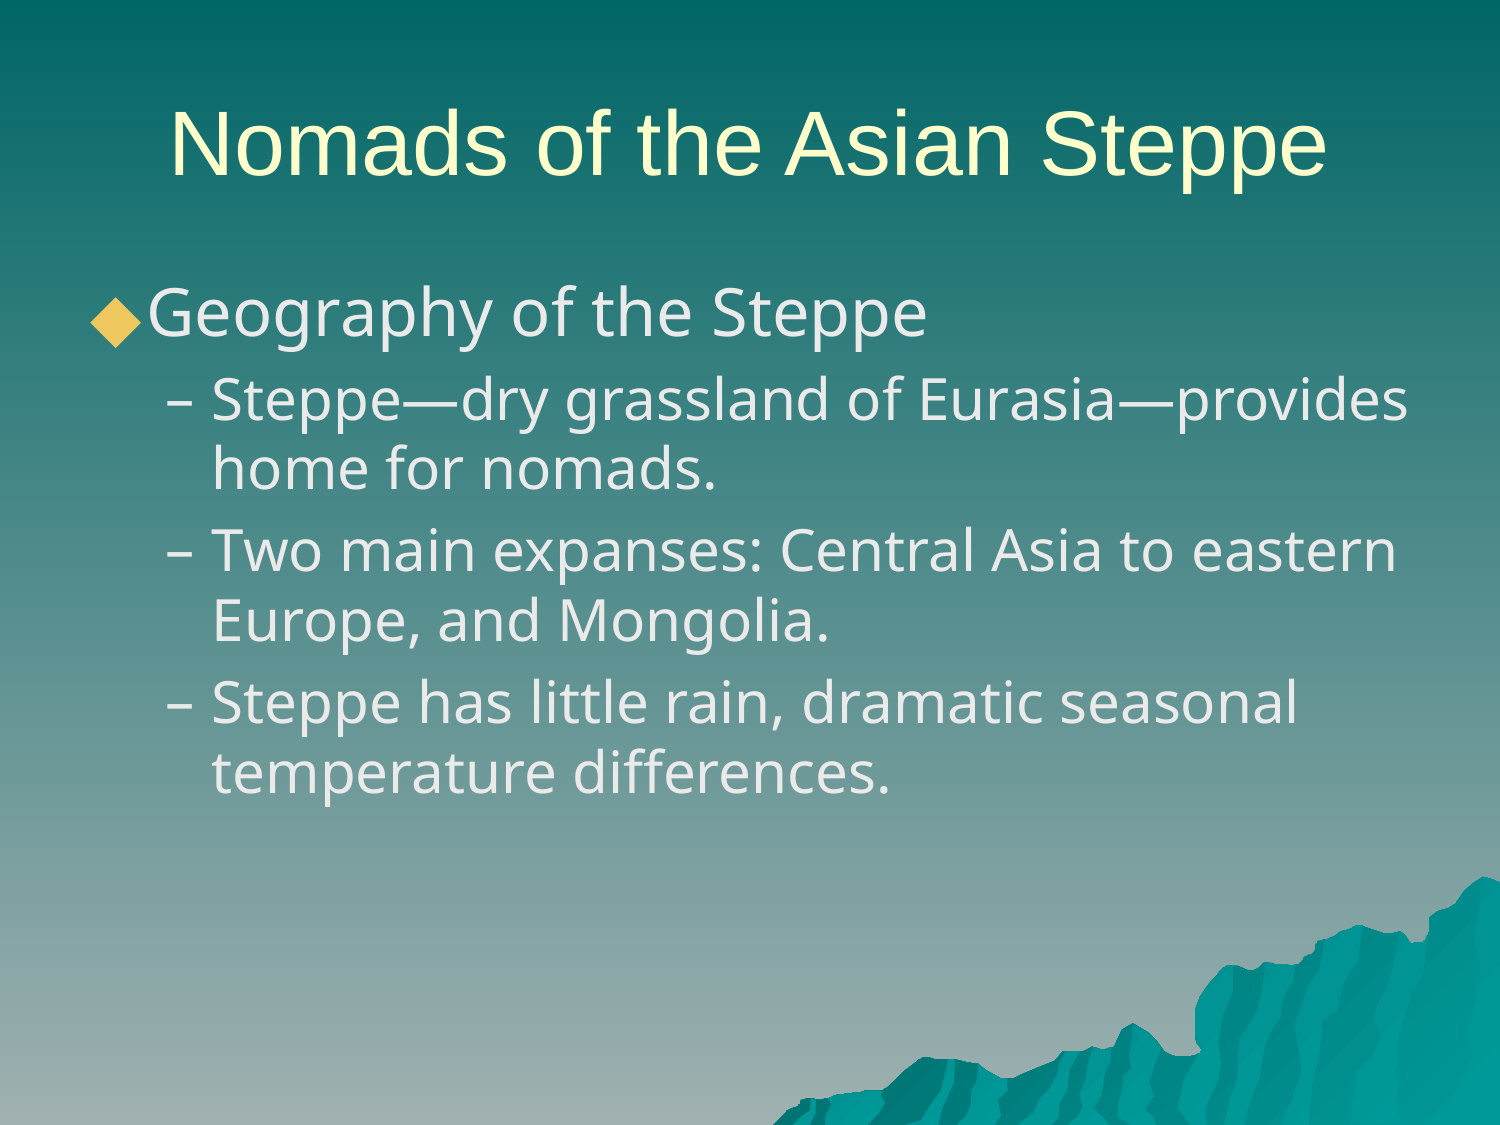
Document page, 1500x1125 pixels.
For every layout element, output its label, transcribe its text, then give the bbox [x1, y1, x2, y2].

list Geography of the Steppe Steppe—dry grassland of Eurasia—provides home for nomads. Two main expanses: Central Asia to eastern Europe, and Mongolia. Steppe has little rain, dramatic seasonal temperature differences. [75, 262, 1425, 1006]
title Nomads of the Asian Steppe [75, 45, 1425, 233]
